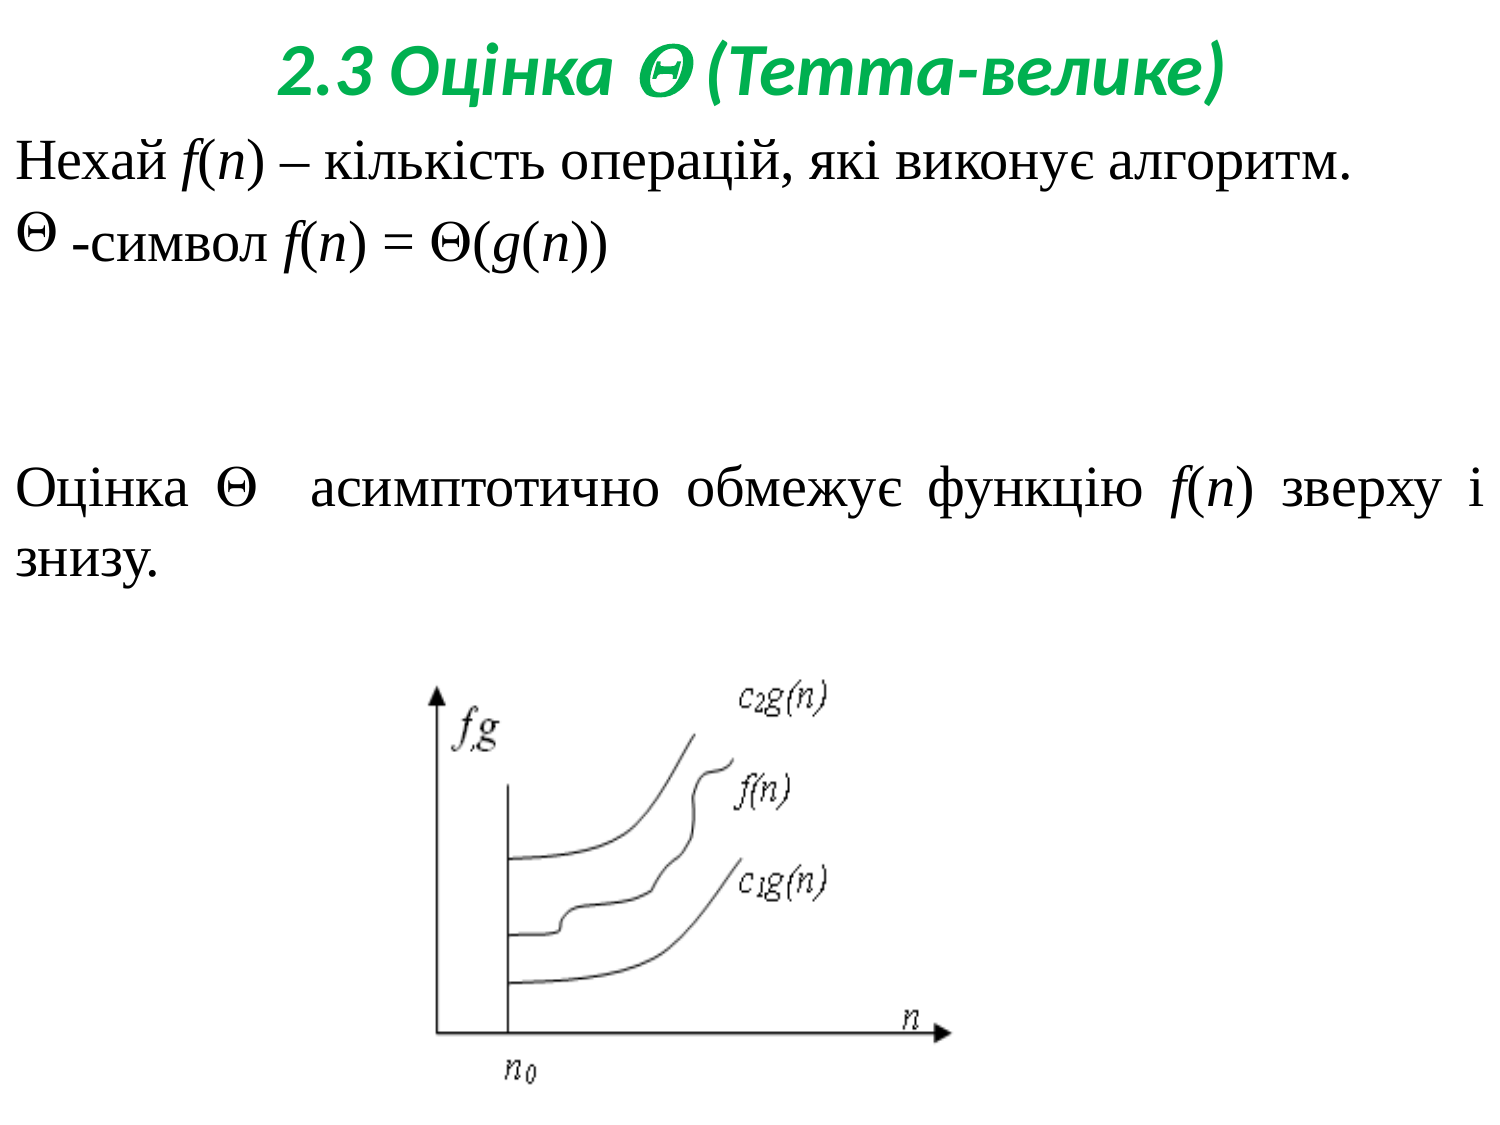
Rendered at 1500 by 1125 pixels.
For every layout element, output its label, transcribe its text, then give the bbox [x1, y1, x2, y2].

title 2.3 Оцінка  (Тетта-велике) [76, 1, 1427, 130]
picture [418, 665, 963, 1092]
